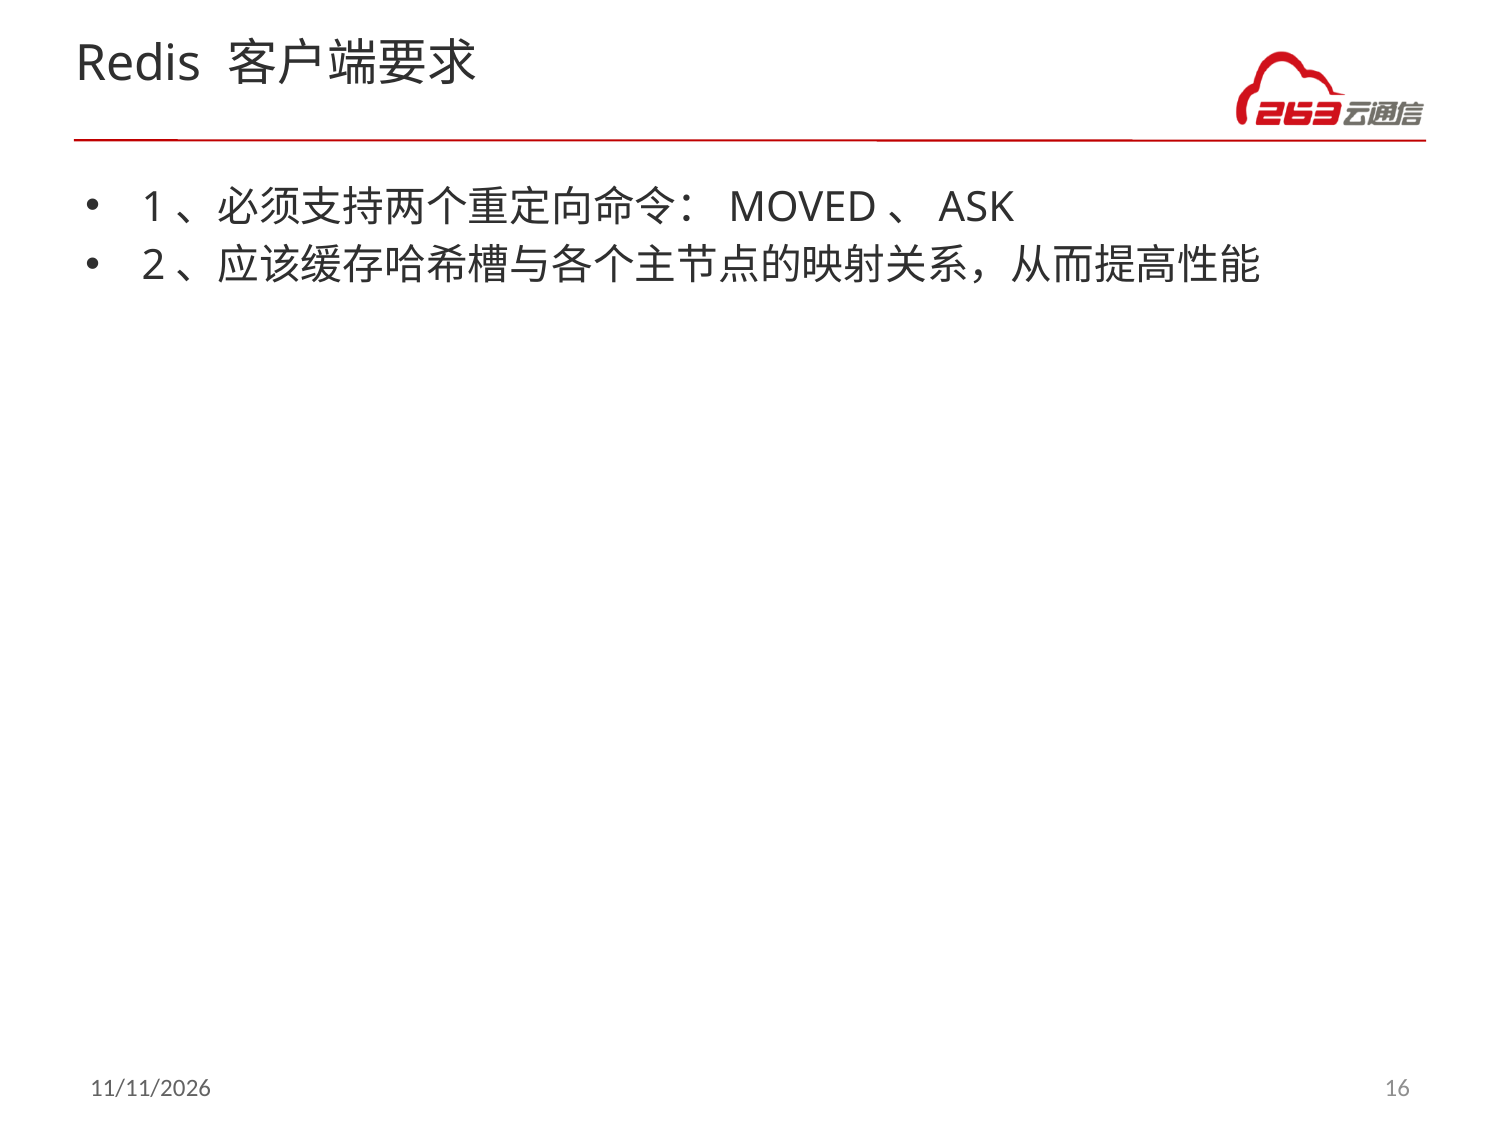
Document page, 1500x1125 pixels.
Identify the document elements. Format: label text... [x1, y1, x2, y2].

title Redis 客户端要求 [75, 30, 1235, 136]
list 1、必须支持两个重定向命令：MOVED、ASK 2、应该缓存哈希槽与各个主节点的映射关系，从而提高性能 [70, 171, 1421, 1016]
picture [1230, 37, 1430, 141]
